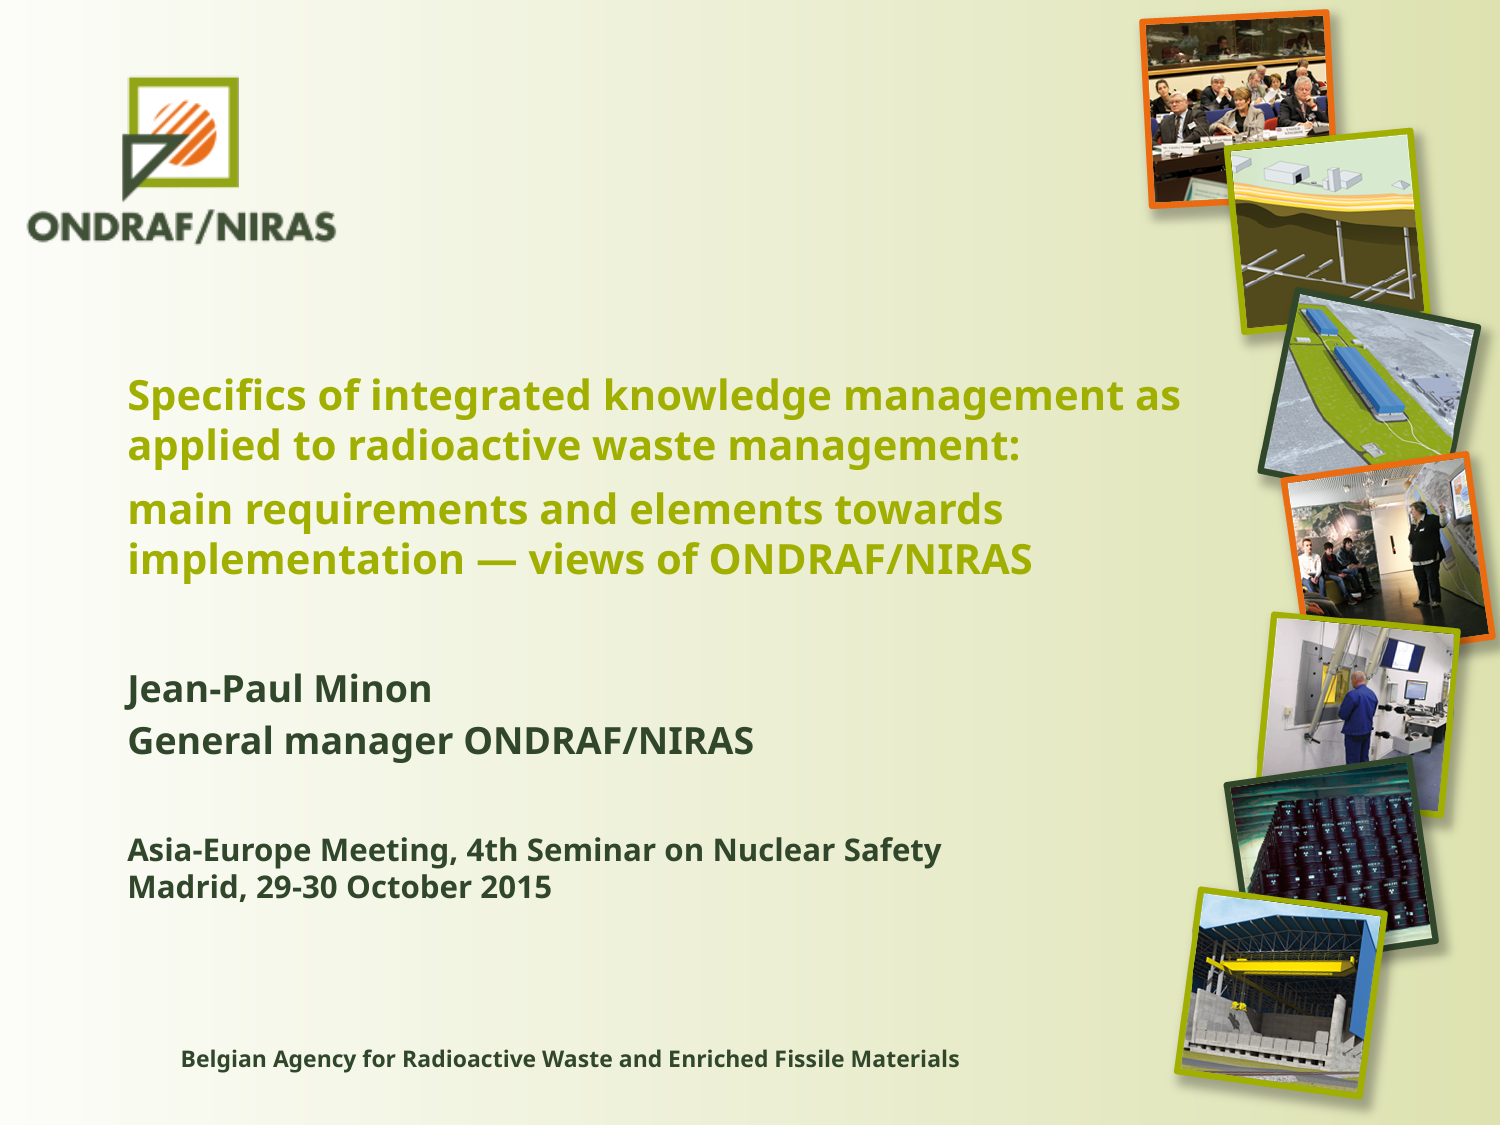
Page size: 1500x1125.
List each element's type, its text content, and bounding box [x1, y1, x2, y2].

picture [1127, 0, 1500, 1125]
picture [17, 66, 343, 251]
list Jean-Paul Minon General manager ONDRAF/NIRAS Asia-Europe Meeting, 4th Seminar on Nuclear Safety Madrid, 29-30 October 2015 [112, 656, 1188, 967]
list Specifics of integrated knowledge management as applied to radioactive waste management: main requirements and elements towards implementation — views of ONDRAF/NIRAS [112, 361, 1294, 526]
